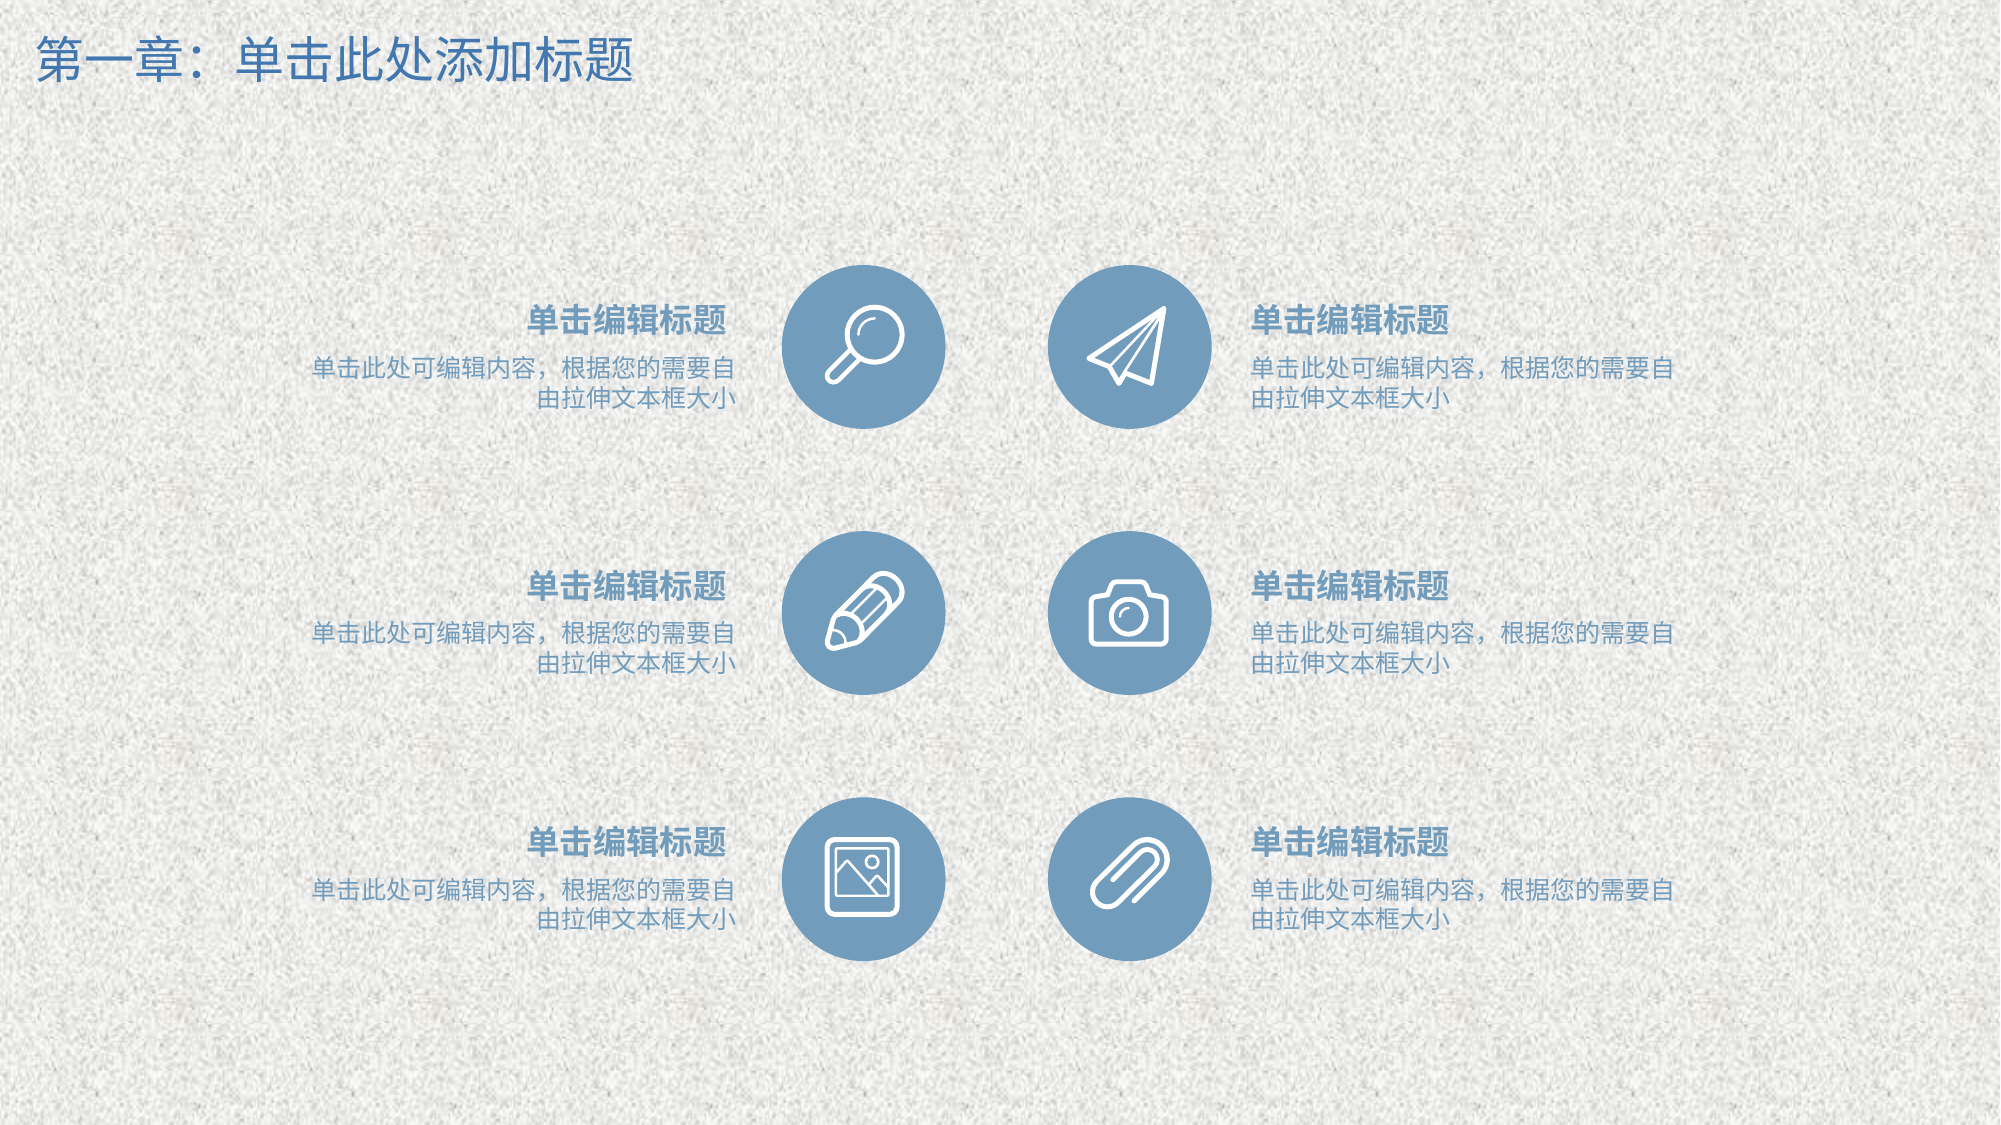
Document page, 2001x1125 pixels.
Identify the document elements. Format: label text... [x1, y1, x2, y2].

text_box 单击此处可编辑内容，根据您的需要自由拉伸文本框大小 [1250, 874, 1699, 935]
picture [0, 0, 2001, 1125]
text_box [1088, 579, 1169, 647]
text_box [781, 797, 946, 962]
text_box 单击编辑标题 [526, 299, 737, 340]
text_box 单击此处可编辑内容，根据您的需要自由拉伸文本框大小 [1250, 617, 1699, 678]
text_box 单击编辑标题 [526, 821, 737, 862]
text_box 单击此处可编辑内容，根据您的需要自由拉伸文本框大小 [306, 874, 737, 935]
text_box 单击此处可编辑内容，根据您的需要自由拉伸文本框大小 [306, 617, 737, 678]
text_box 单击此处可编辑内容，根据您的需要自由拉伸文本框大小 [306, 352, 737, 413]
text_box 单击编辑标题 [1250, 299, 1496, 340]
text_box [1047, 531, 1212, 695]
text_box [781, 265, 946, 429]
text_box 单击编辑标题 [1250, 821, 1496, 862]
text_box [781, 531, 946, 695]
text_box [1047, 265, 1212, 429]
text_box 单击编辑标题 [526, 565, 737, 606]
text_box 单击此处可编辑内容，根据您的需要自由拉伸文本框大小 [1250, 352, 1699, 413]
text_box [1086, 306, 1167, 386]
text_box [824, 304, 905, 385]
text_box [824, 570, 905, 651]
text_box [1090, 836, 1170, 910]
text_box 单击编辑标题 [1250, 565, 1496, 606]
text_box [824, 837, 900, 917]
text_box [1047, 797, 1212, 962]
text_box 第一章：单击此处添加标题 [19, 20, 665, 96]
